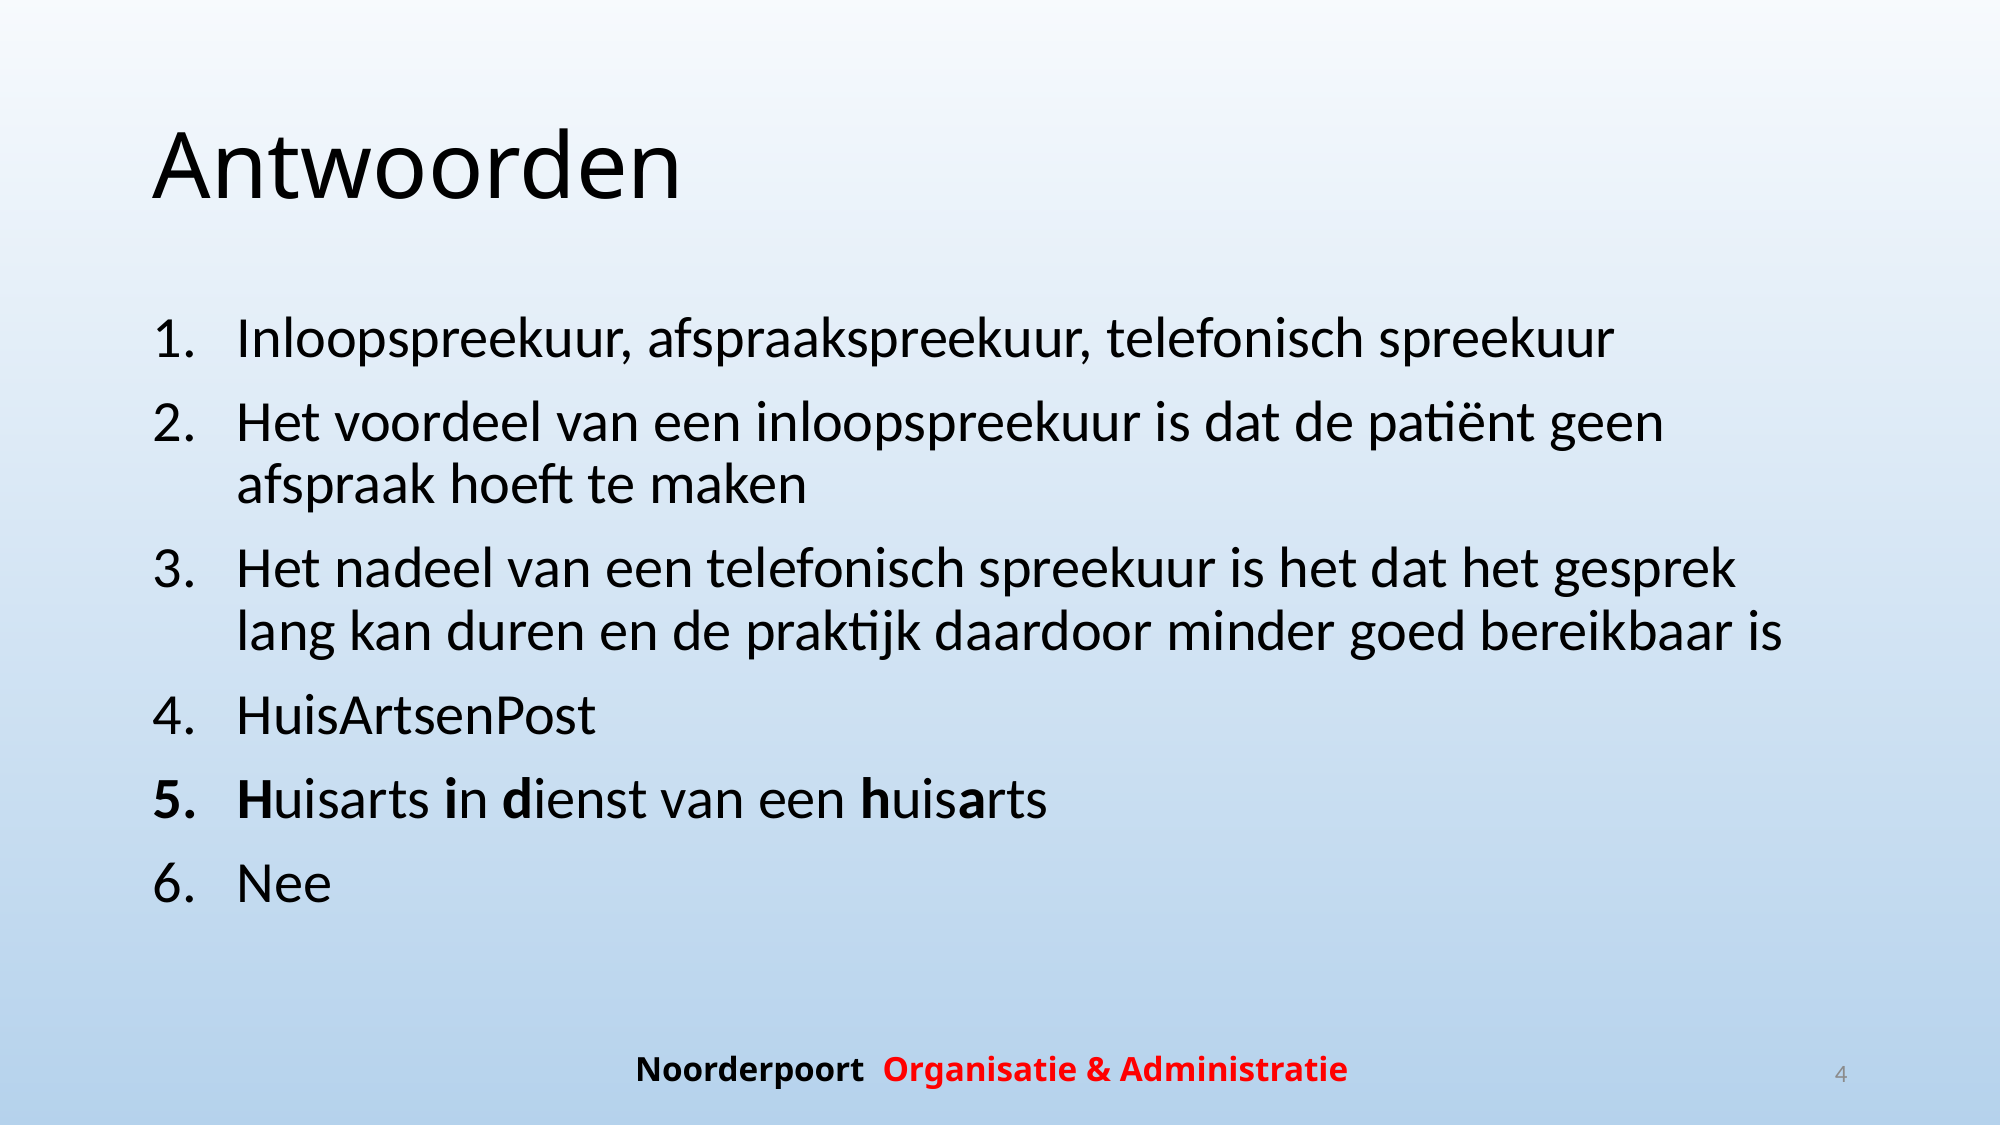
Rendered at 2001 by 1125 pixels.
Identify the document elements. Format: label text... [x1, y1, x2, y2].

slide_number 4 [1412, 1042, 1863, 1103]
footer Noorderpoort Organisatie & Administratie [249, 1038, 1770, 1099]
title Antwoorden [137, 59, 1863, 278]
list Inloopspreekuur, afspraakspreekuur, telefonisch spreekuur Het voordeel van een inloopspreekuur is dat de patiënt geen afspraak hoeft te maken Het nadeel van een telefonisch spreekuur is het dat het gesprek lang kan duren en de praktijk daardoor minder goed bereikbaar is HuisArtsenPost Huisarts in dienst van een huisarts Nee [137, 299, 1863, 1014]
